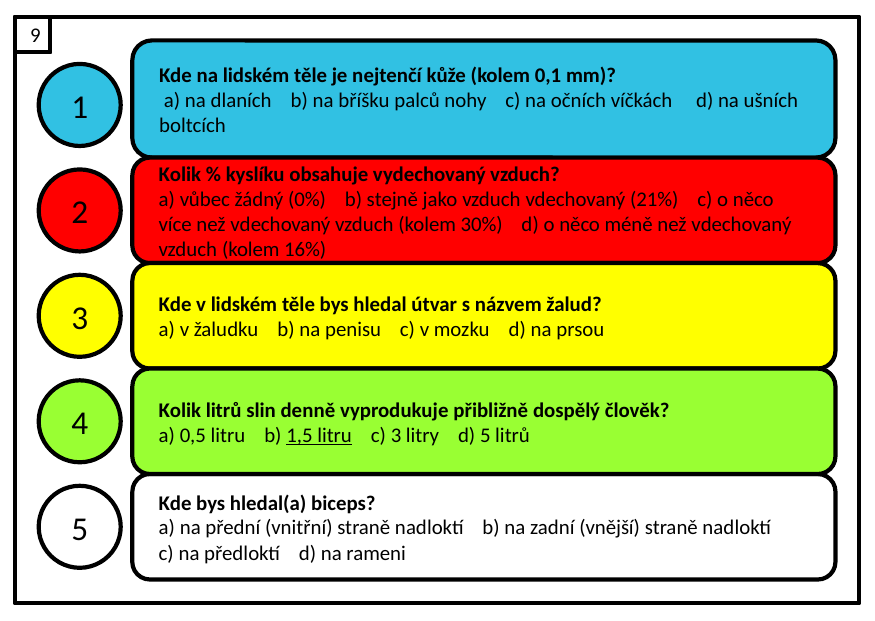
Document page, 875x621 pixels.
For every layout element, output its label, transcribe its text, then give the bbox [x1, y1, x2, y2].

text_box 9 [13, 15, 52, 54]
text_box Kolik litrů slin denně vyprodukuje přibližně dospělý člověk? a) 0,5 litru b) 1,5 litru c) 3 litry d) 5 litrů [130, 366, 838, 477]
text_box 1 [36, 61, 123, 149]
text_box [13, 15, 861, 605]
text_box Kde v lidském těle bys hledal útvar s názvem žalud? a) v žaludku b) na penisu c) v mozku d) na prsou [130, 260, 838, 368]
text_box 4 [36, 378, 123, 465]
text_box 5 [36, 483, 123, 570]
text_box 2 [36, 167, 123, 254]
text_box Kolik % kyslíku obsahuje vydechovaný vzduch? a) vůbec žádný (0%) b) stejně jako vzduch vdechovaný (21%) c) o něco více než vdechovaný vzduch (kolem 30%) d) o něco méně než vdechovaný vzduch (kolem 16%) [130, 155, 838, 263]
text_box 3 [36, 272, 123, 359]
text_box Kde na lidském těle je nejtenčí kůže (kolem 0,1 mm)? a) na dlaních b) na bříšku palců nohy c) na očních víčkách d) na ušních boltcích [130, 38, 838, 157]
text_box Kde bys hledal(a) biceps? a) na přední (vnitřní) straně nadloktí b) na zadní (vnější) straně nadloktí c) na předloktí d) na rameni [130, 474, 838, 582]
